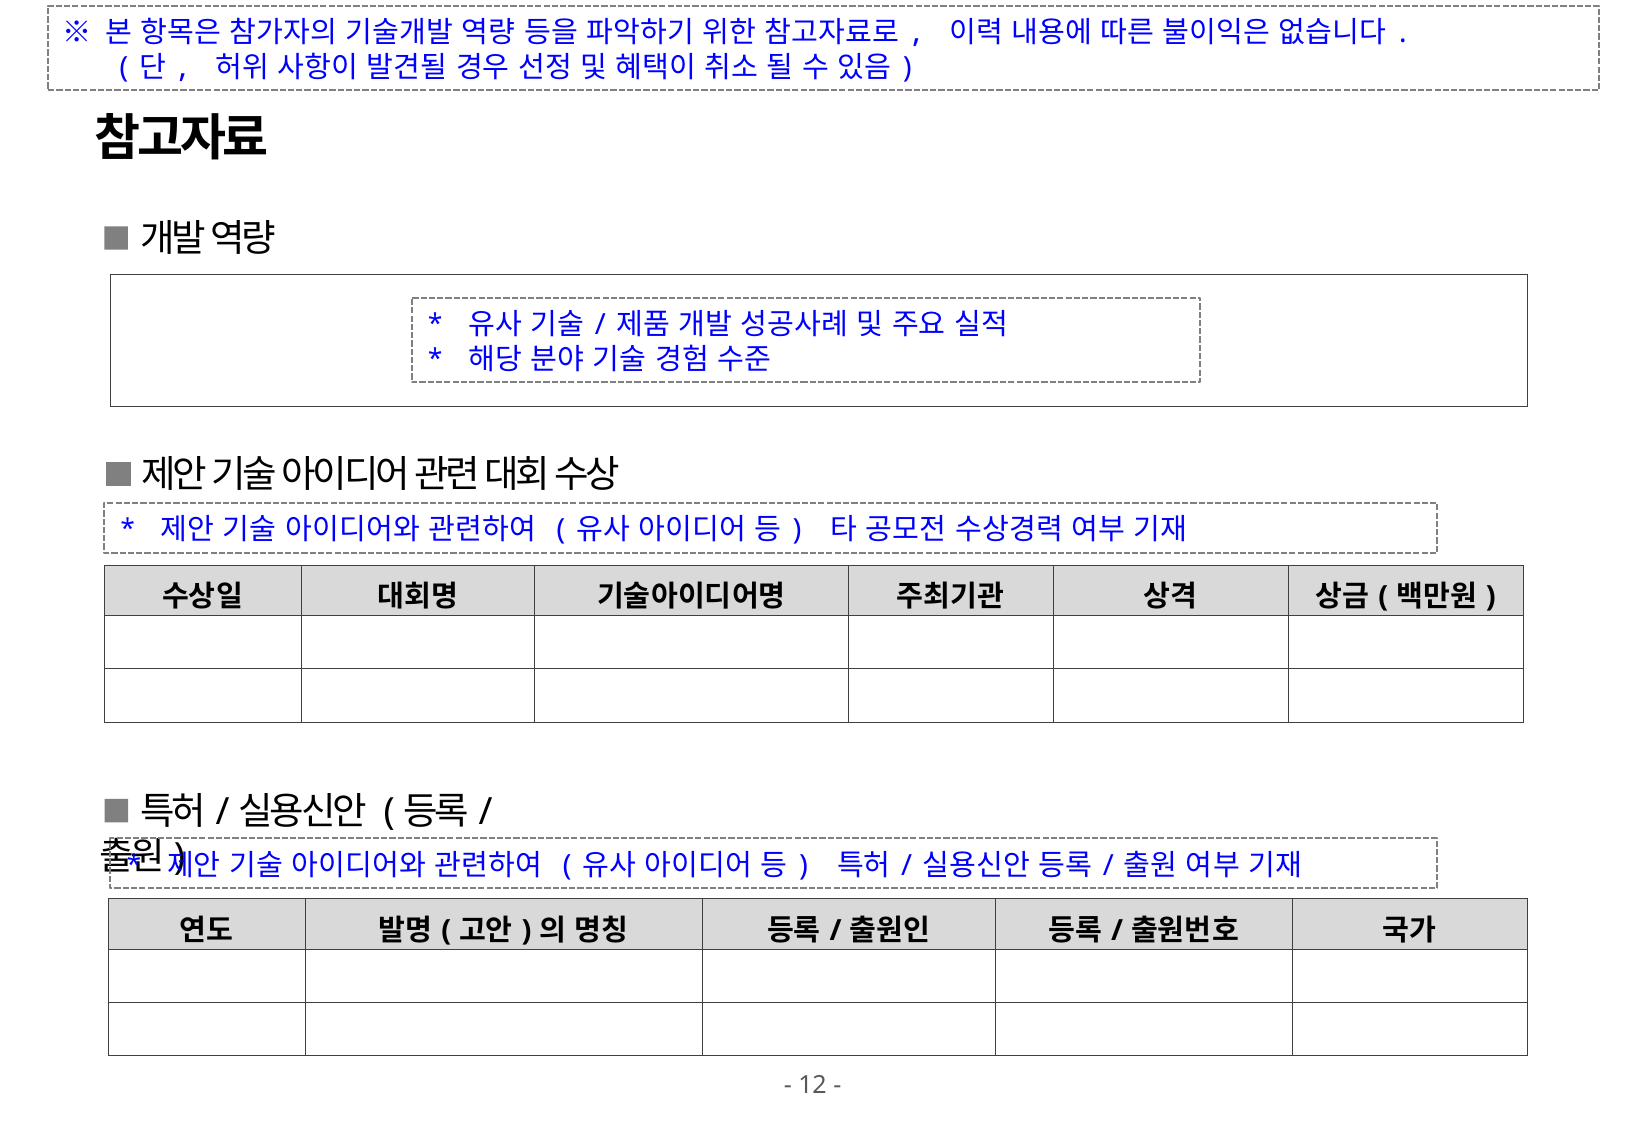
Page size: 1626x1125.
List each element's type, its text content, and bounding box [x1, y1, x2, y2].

table_cell [996, 950, 1292, 1002]
table_cell [109, 1003, 305, 1055]
table_header 상격 [1054, 566, 1288, 615]
table_header 등록/출원인 [703, 899, 995, 949]
table_cell [302, 669, 534, 722]
text_box * 유사 기술/제품 개발 성공사례 및 주요 실적 * 해당 분야 기술 경험 수준 [411, 297, 1201, 383]
table_header 국가 [1293, 899, 1527, 949]
table_cell [703, 1003, 995, 1055]
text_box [84, 779, 557, 841]
table_cell [703, 950, 995, 1002]
table_cell [1054, 669, 1288, 722]
table_header 대회명 [302, 566, 534, 615]
table_header 상금(백만원) [1289, 566, 1523, 615]
table_cell [306, 950, 702, 1002]
table_cell [996, 1003, 1292, 1055]
text_box * 제안 기술 아이디어와 관련하여 (유사 아이디어 등) 타 공모전 수상경력 여부 기재 [104, 503, 1438, 553]
text_box 참고자료 [79, 97, 656, 173]
table_cell [109, 950, 305, 1002]
table_header 등록/출원번호 [996, 899, 1292, 949]
table_cell [1289, 669, 1523, 722]
table_cell [849, 616, 1053, 668]
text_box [84, 442, 706, 504]
text_box * 제안 기술 아이디어와 관련하여 (유사 아이디어 등) 특허/실용신안 등록/출원 여부 기재 [110, 838, 1438, 889]
table_cell [306, 1003, 702, 1055]
table_header 연도 [109, 899, 305, 949]
table_cell [105, 616, 301, 668]
table_cell [849, 669, 1053, 722]
table_cell [535, 616, 848, 668]
table_cell [1289, 616, 1523, 668]
table_cell [1293, 1003, 1527, 1055]
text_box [83, 206, 557, 268]
table_header [111, 275, 1527, 406]
table_cell [1293, 950, 1527, 1002]
table_header 주최기관 [849, 566, 1053, 615]
text_box ※ 본 항목은 참가자의 기술개발 역량 등을 파악하기 위한 참고자료로, 이력 내용에 따른 불이익은 없습니다. (단, 허위 사항이 발견될 경우 선정 및 혜택이 취소 될 수 있음) [47, 5, 1599, 91]
table_header 기술아이디어명 [535, 566, 848, 615]
table_cell [1054, 616, 1288, 668]
table_header 발명(고안)의 명칭 [306, 899, 702, 949]
table_cell [535, 669, 848, 722]
table_cell [105, 669, 301, 722]
table_cell [302, 616, 534, 668]
table_header 수상일 [105, 566, 301, 615]
